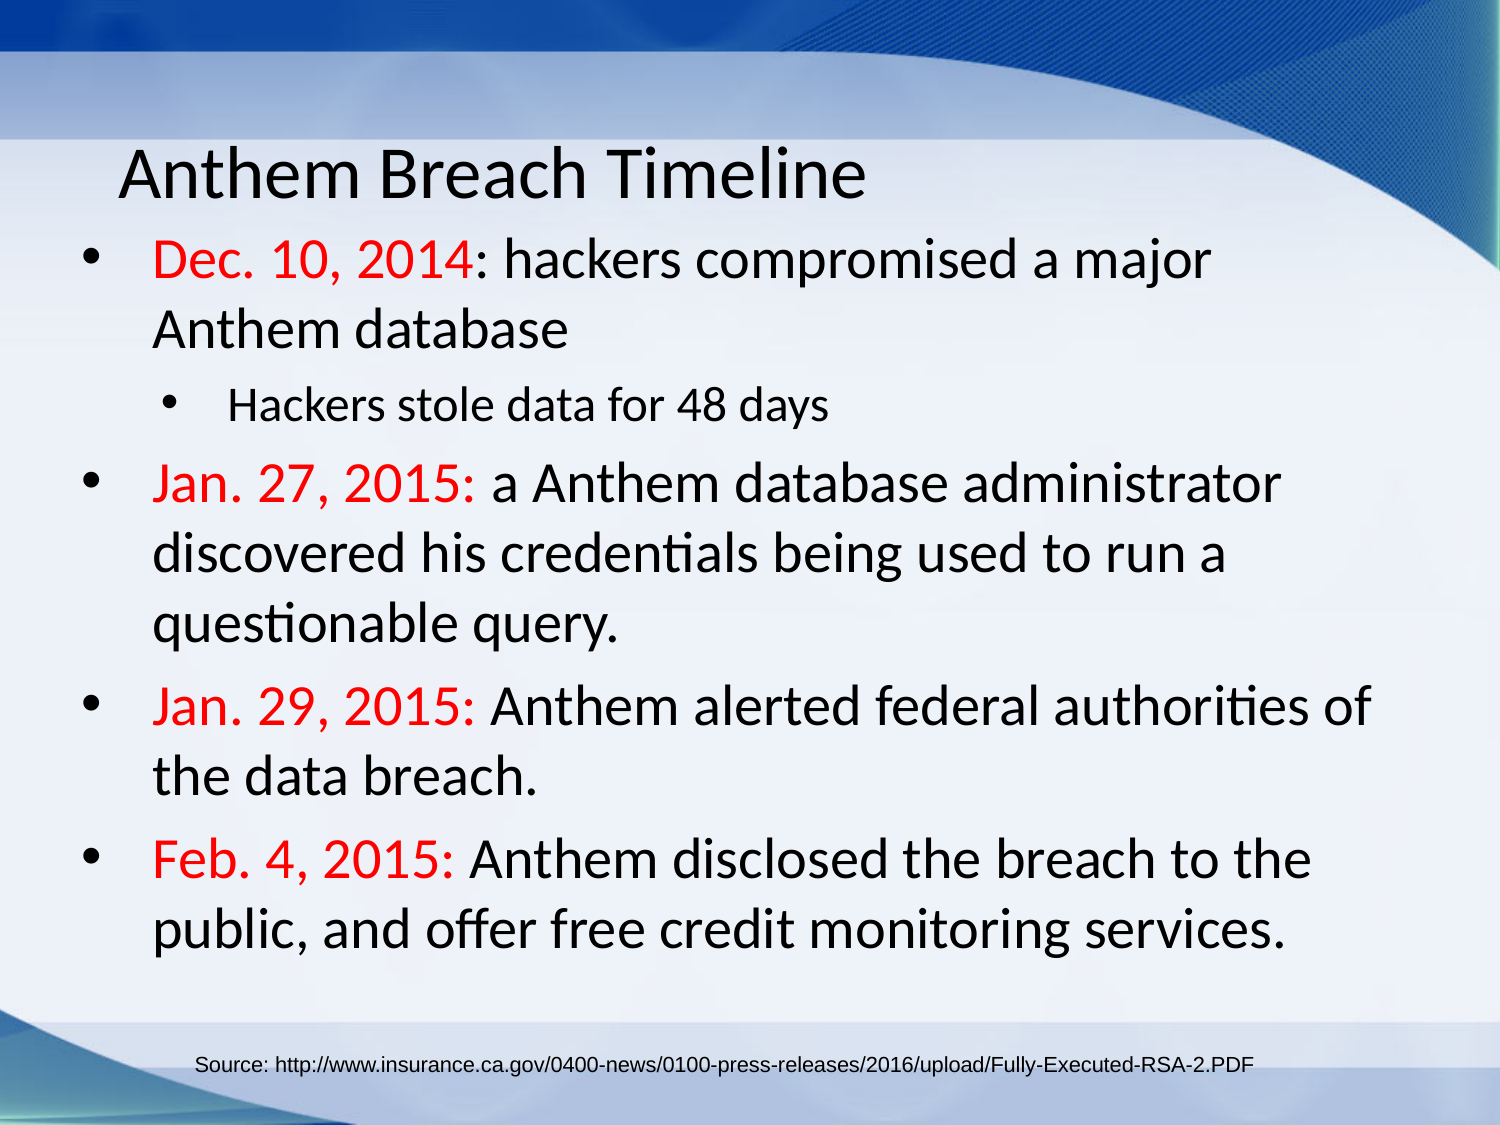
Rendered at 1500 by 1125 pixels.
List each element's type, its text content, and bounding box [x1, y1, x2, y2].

title Anthem Breach Timeline [103, 59, 1397, 212]
text_box Source: http://www.insurance.ca.gov/0400-news/0100-press-releases/2016/upload/Fully-Executed-RSA-2.PDF [179, 1043, 1438, 1085]
picture [0, 0, 1500, 1125]
list Dec. 10, 2014: hackers compromised a major Anthem database Hackers stole data for 48 days Jan. 27, 2015: a Anthem database administrator discovered his credentials being used to run a questionable query. Jan. 29, 2015: Anthem alerted federal authorities of the data breach. Feb. 4, 2015: Anthem disclosed the breach to the public, and offer free credit monitoring services. [62, 212, 1413, 1100]
